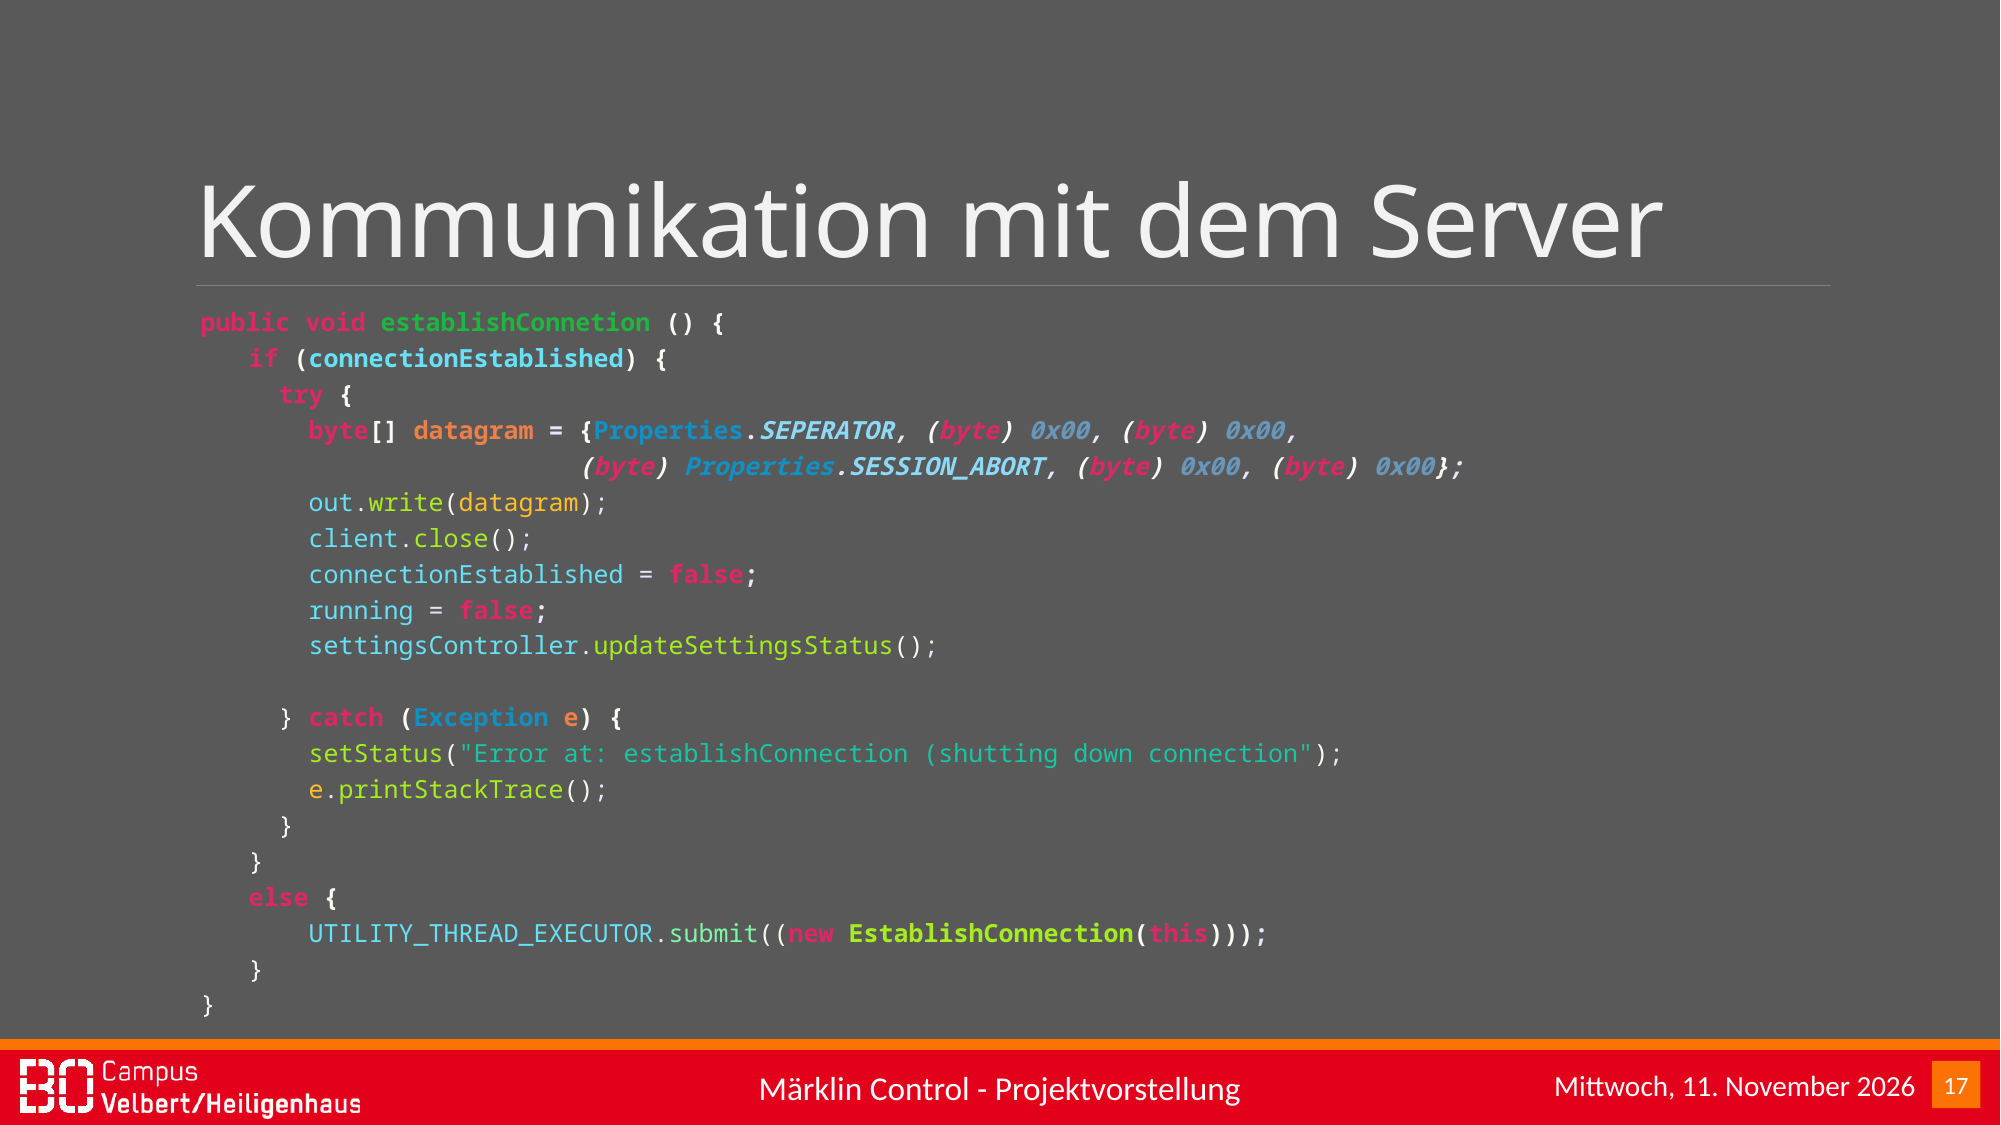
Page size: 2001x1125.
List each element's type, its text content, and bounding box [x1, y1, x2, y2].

list public void establishConnetion () { if (connectionEstablished) { try { byte[] datagram = {Properties.SEPERATOR, (byte) 0x00, (byte) 0x00, (byte) Properties.SESSION_ABORT, (byte) 0x00, (byte) 0x00}; out.write(datagram); client.close(); connectionEstablished = false; running = false; settingsController.updateSettingsStatus(); } catch (Exception e) { setStatus("Error at: establishConnection (shutting down connection"); e.printStackTrace(); } } else { UTILITY_THREAD_EXECUTOR.submit((new EstablishConnection(this))); } } [200, 293, 1851, 1032]
picture [19, 1059, 94, 1113]
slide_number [1525, 1054, 1931, 1115]
slide_number 17 [1931, 1060, 1981, 1109]
picture [101, 1057, 365, 1120]
title Kommunikation mit dem Server [180, 47, 1830, 285]
